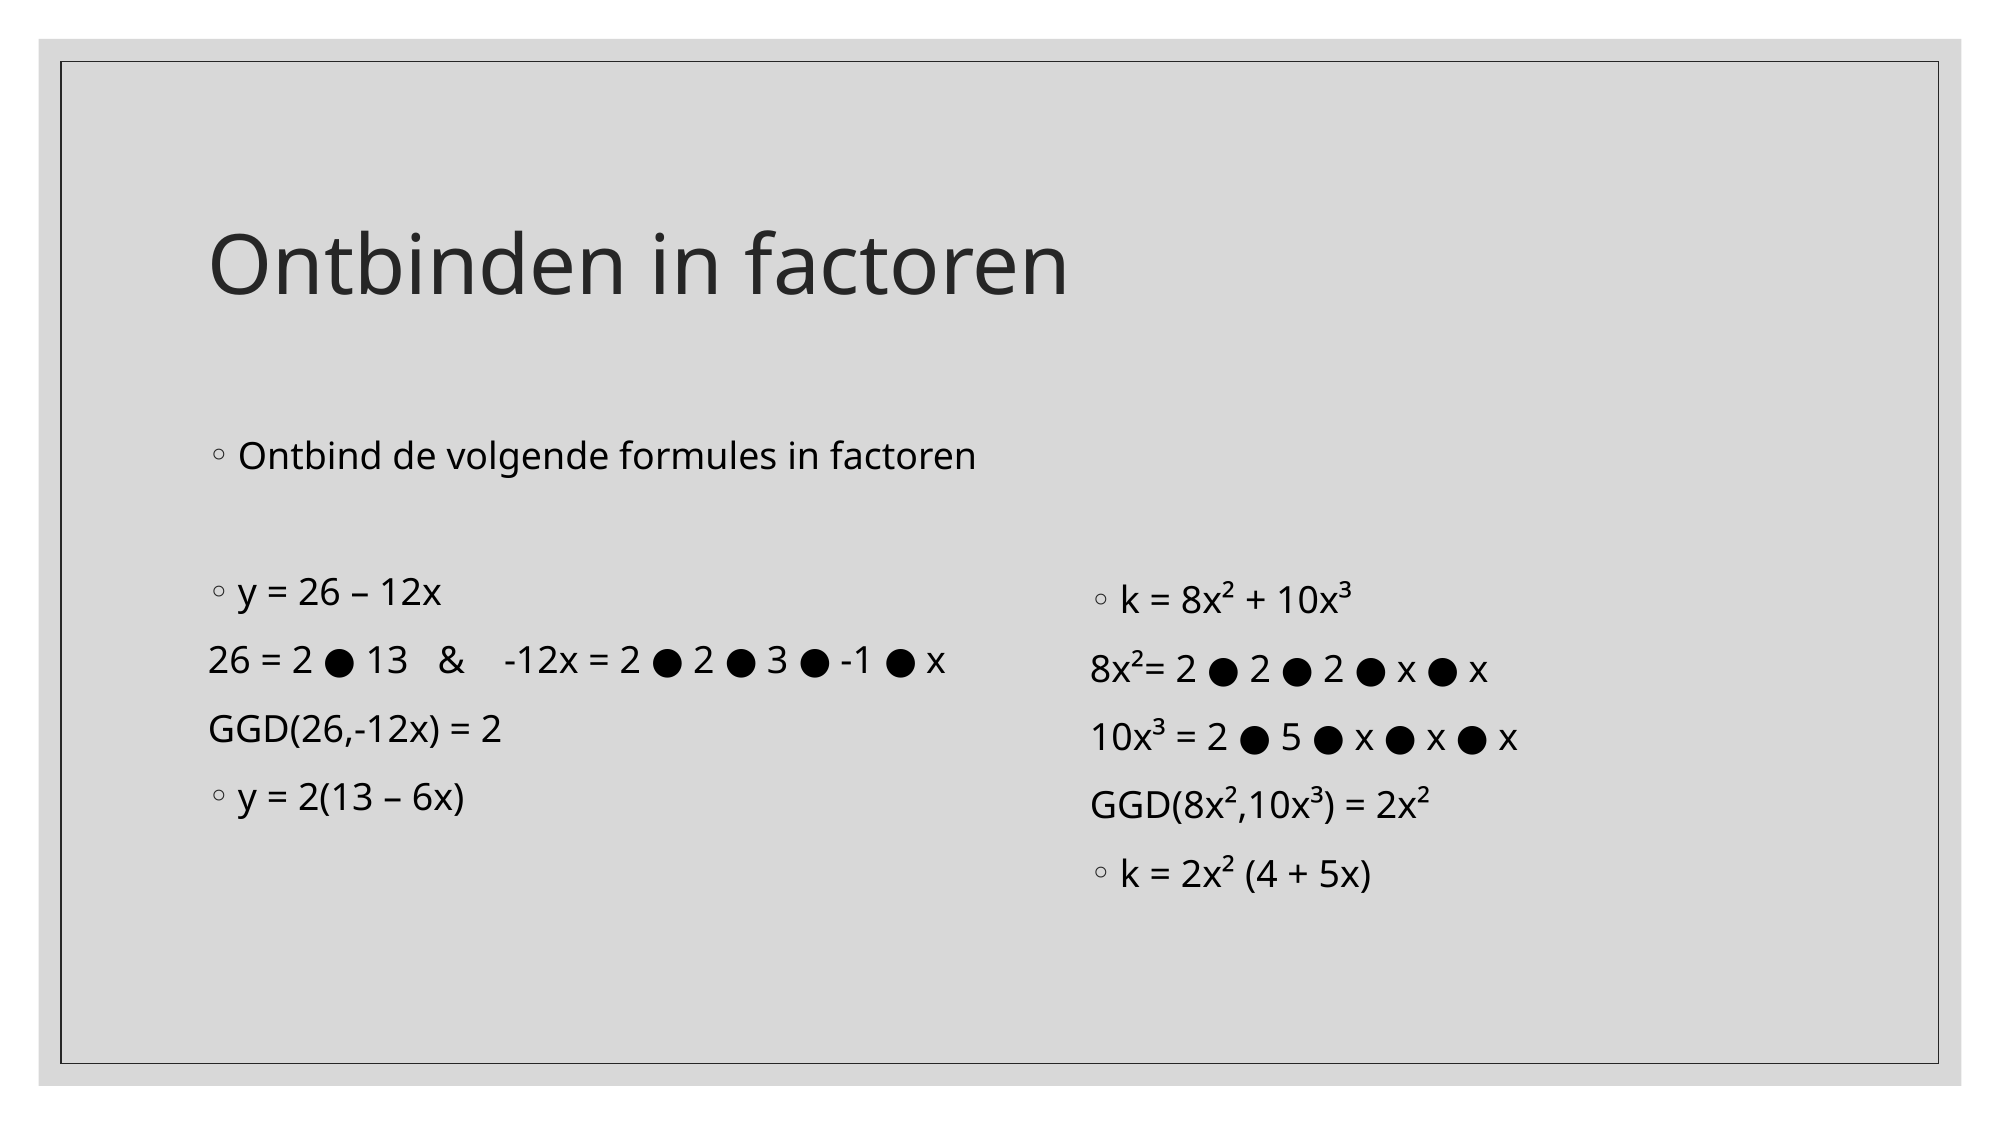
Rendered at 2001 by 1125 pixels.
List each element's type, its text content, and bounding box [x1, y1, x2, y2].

list Ontbind de volgende formules in factoren y = 26 – 12x 26 = 2 ● 13 & -12x = 2 ● 2 ● 3 ● -1 ● x GGD(26,-12x) = 2 y = 2(13 – 6x) [192, 419, 1016, 979]
text_box k = 8x² + 10x³ 8x²= 2 ● 2 ● 2 ● x ● x 10x³ = 2 ● 5 ● x ● x ● x GGD(8x²,10x³) = 2x² k = 2x² (4 + 5x) [1075, 500, 1898, 1060]
title Ontbinden in factoren [192, 142, 1800, 394]
